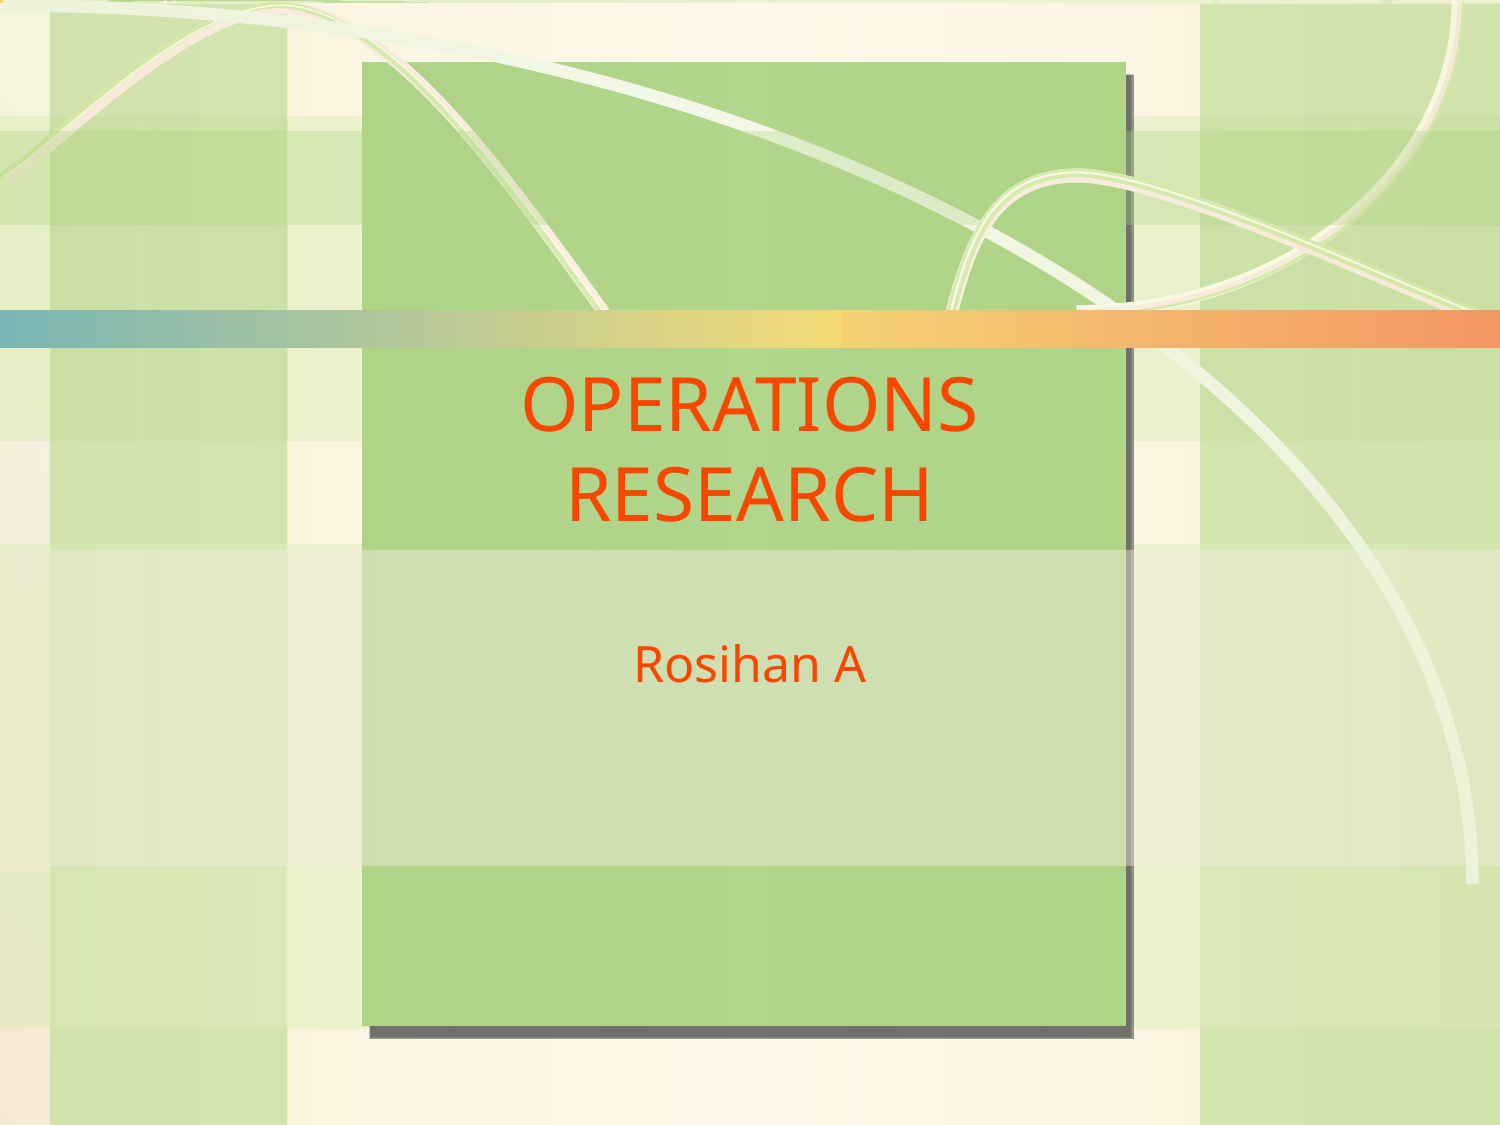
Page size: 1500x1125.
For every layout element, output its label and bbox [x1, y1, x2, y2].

text_box [0, 0, 1500, 1125]
